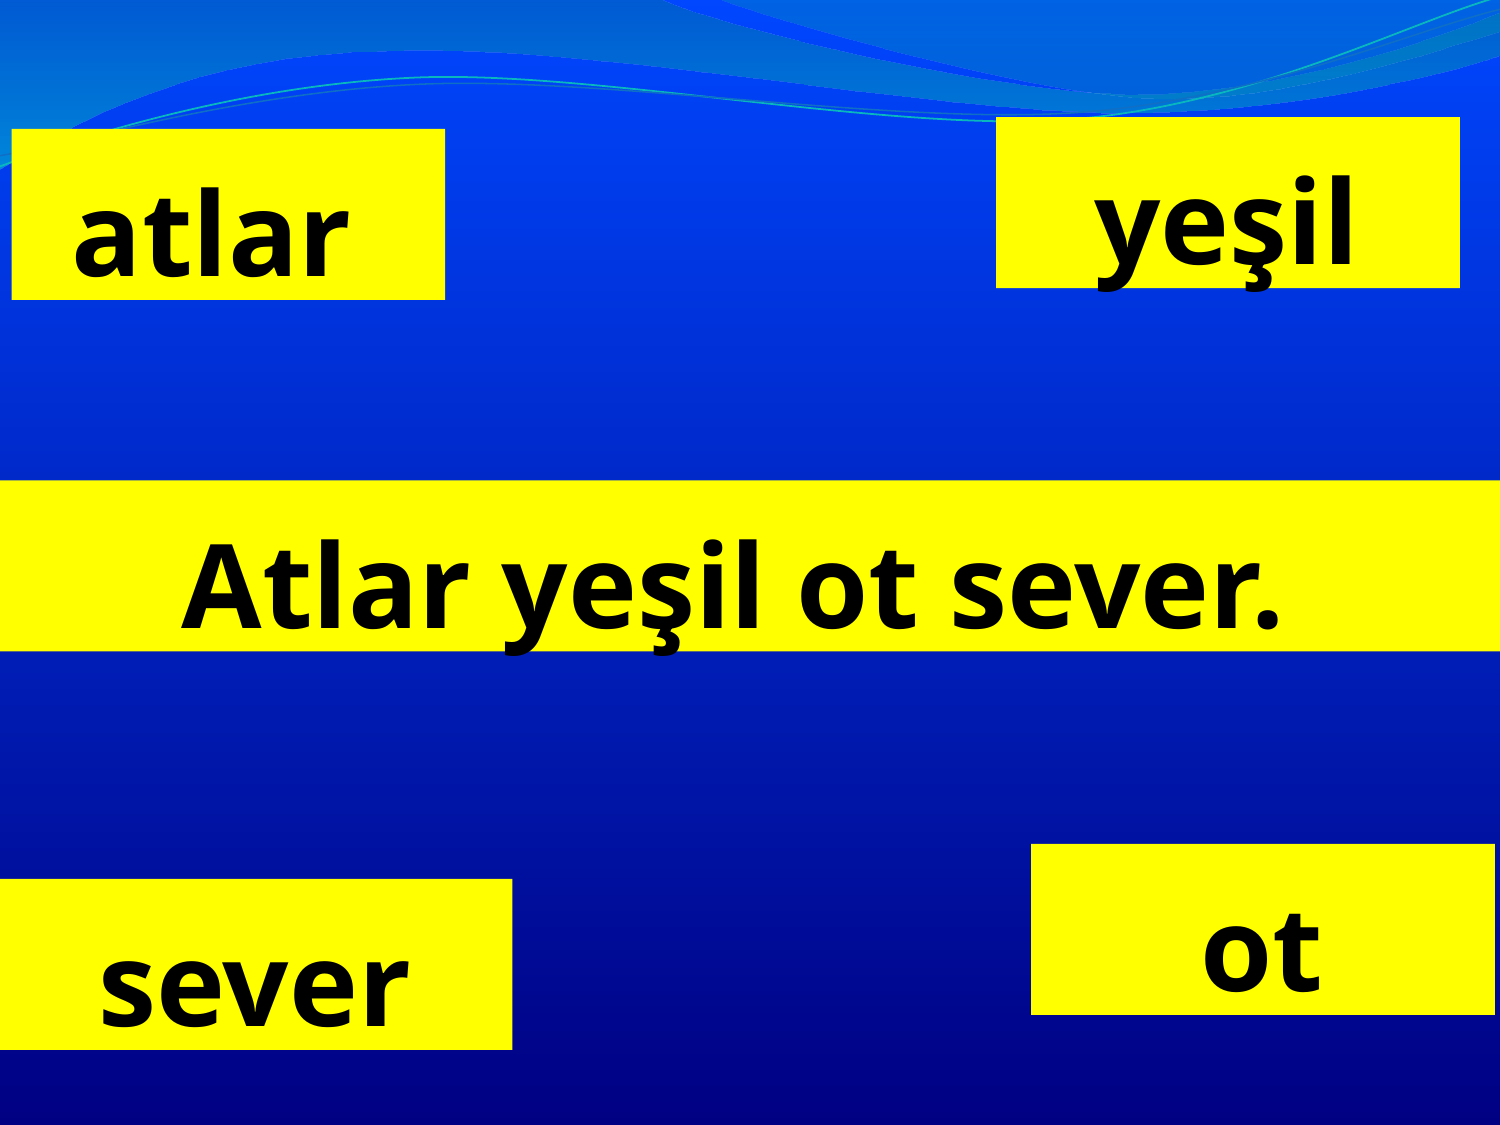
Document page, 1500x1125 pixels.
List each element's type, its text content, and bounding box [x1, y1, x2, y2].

title atlar [11, 128, 446, 301]
text_box sever [0, 878, 513, 1050]
text_box ot [1031, 843, 1495, 1015]
text_box Atlar yeşil ot sever. [0, 480, 1500, 652]
text_box yeşil [996, 117, 1460, 289]
